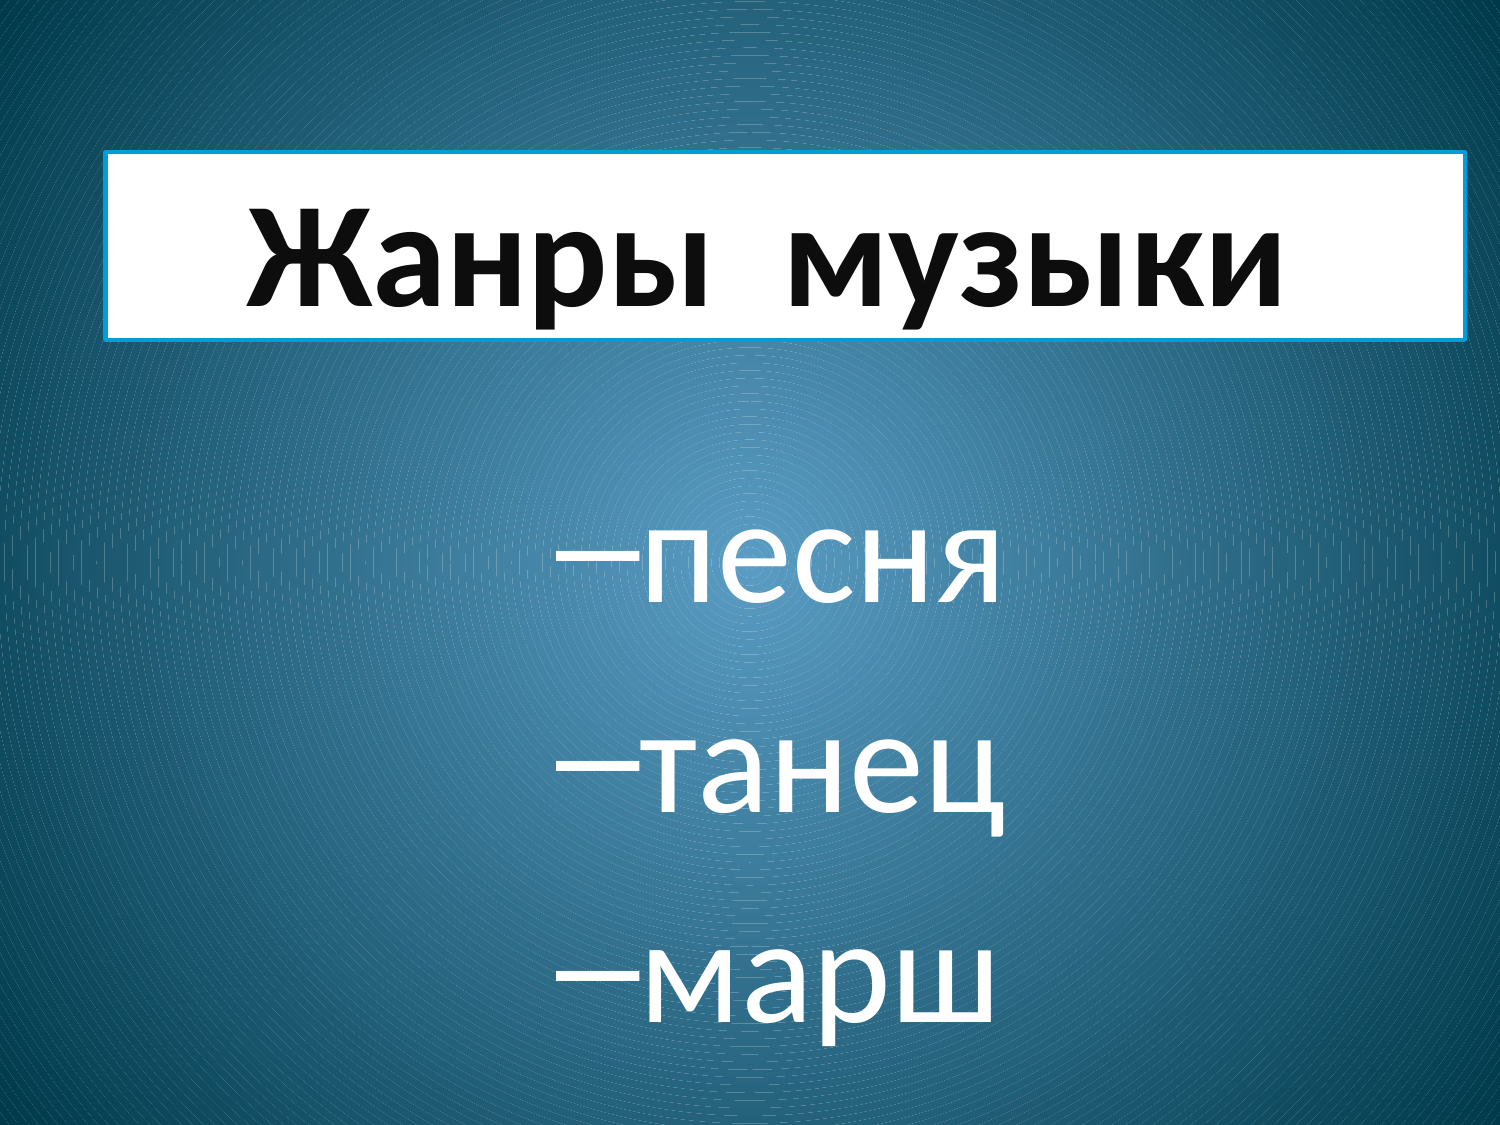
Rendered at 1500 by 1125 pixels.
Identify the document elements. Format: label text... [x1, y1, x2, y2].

list песня танец марш [316, 445, 1102, 629]
text_box Жанры музыки [103, 150, 1467, 342]
